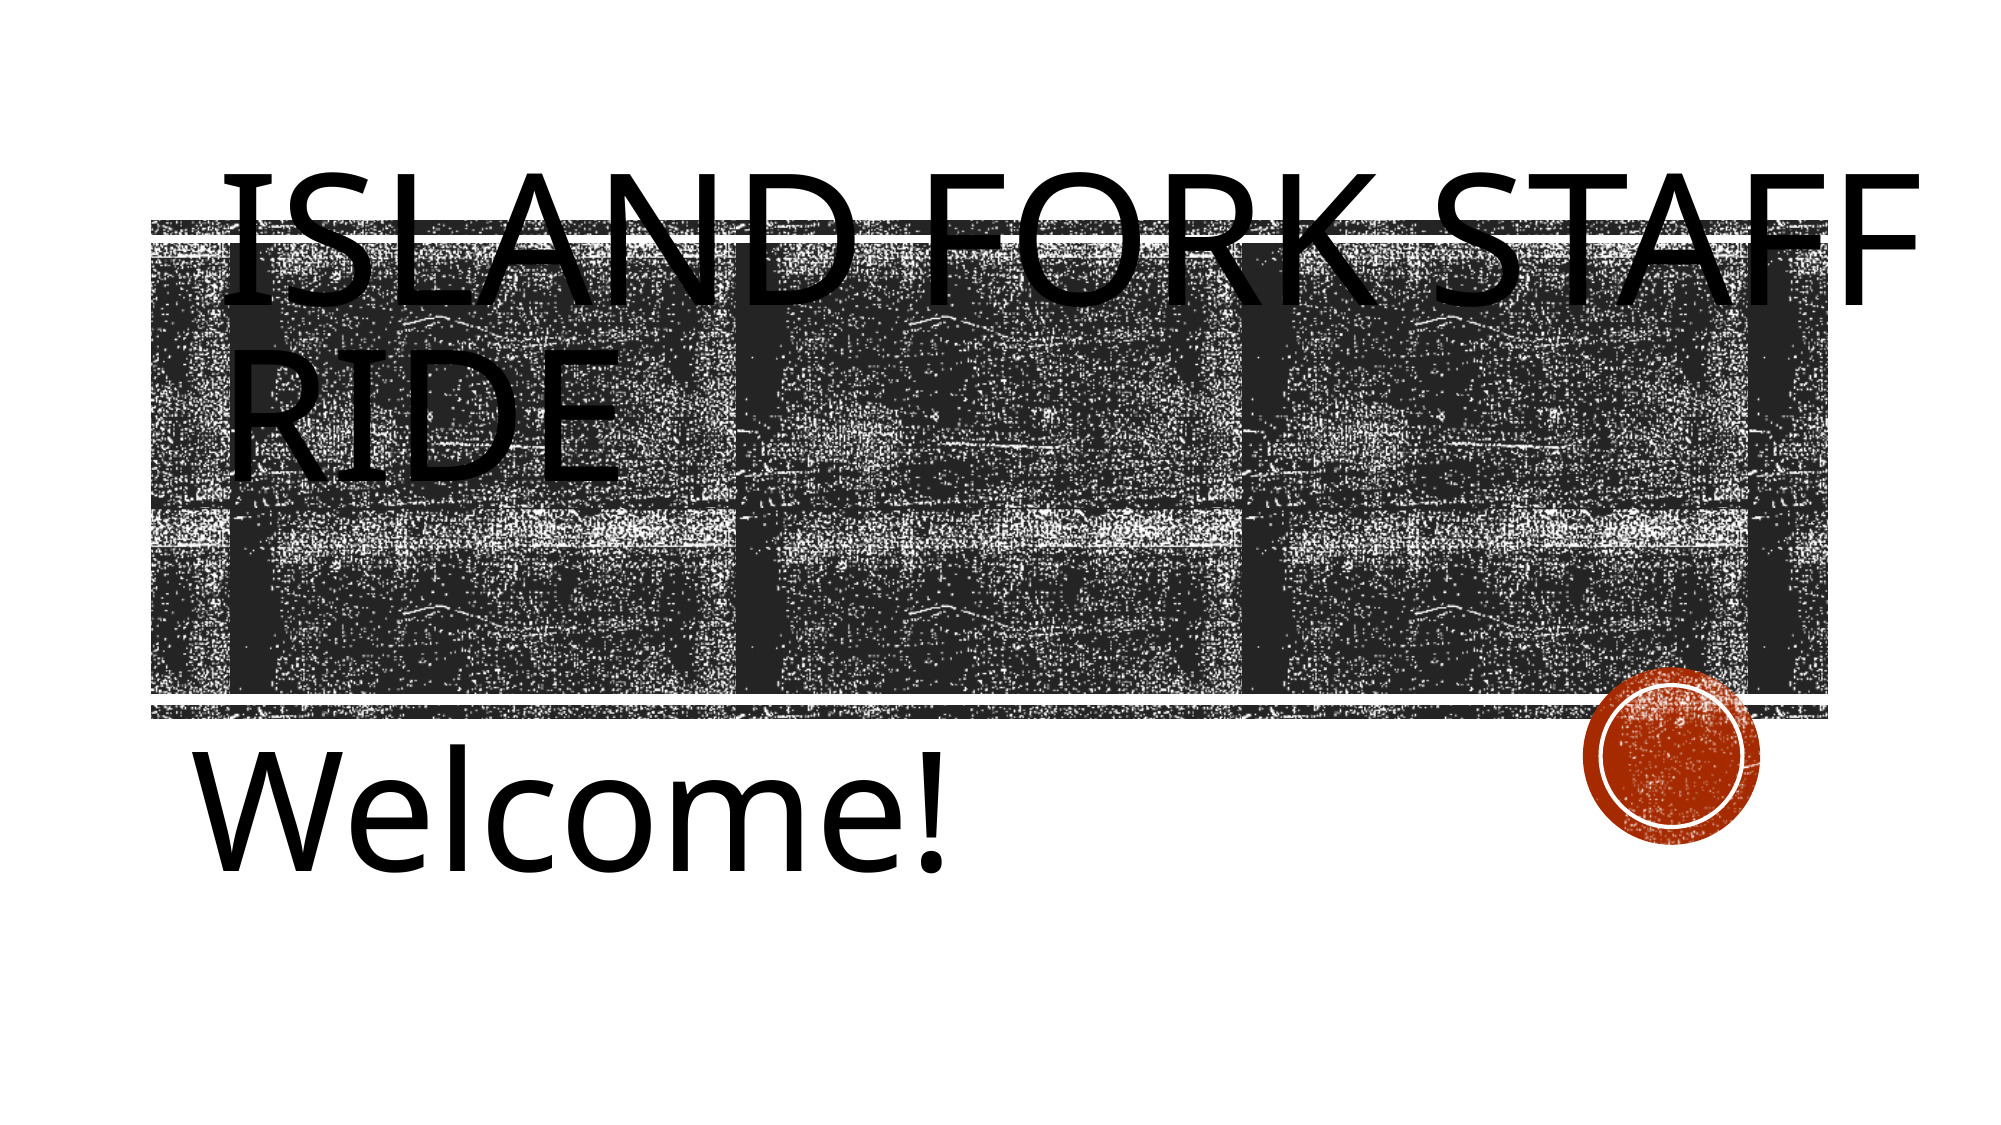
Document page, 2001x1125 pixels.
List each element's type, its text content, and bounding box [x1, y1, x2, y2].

subtitle Welcome! [175, 720, 1470, 896]
title Island fork staff ride [202, 221, 2000, 459]
